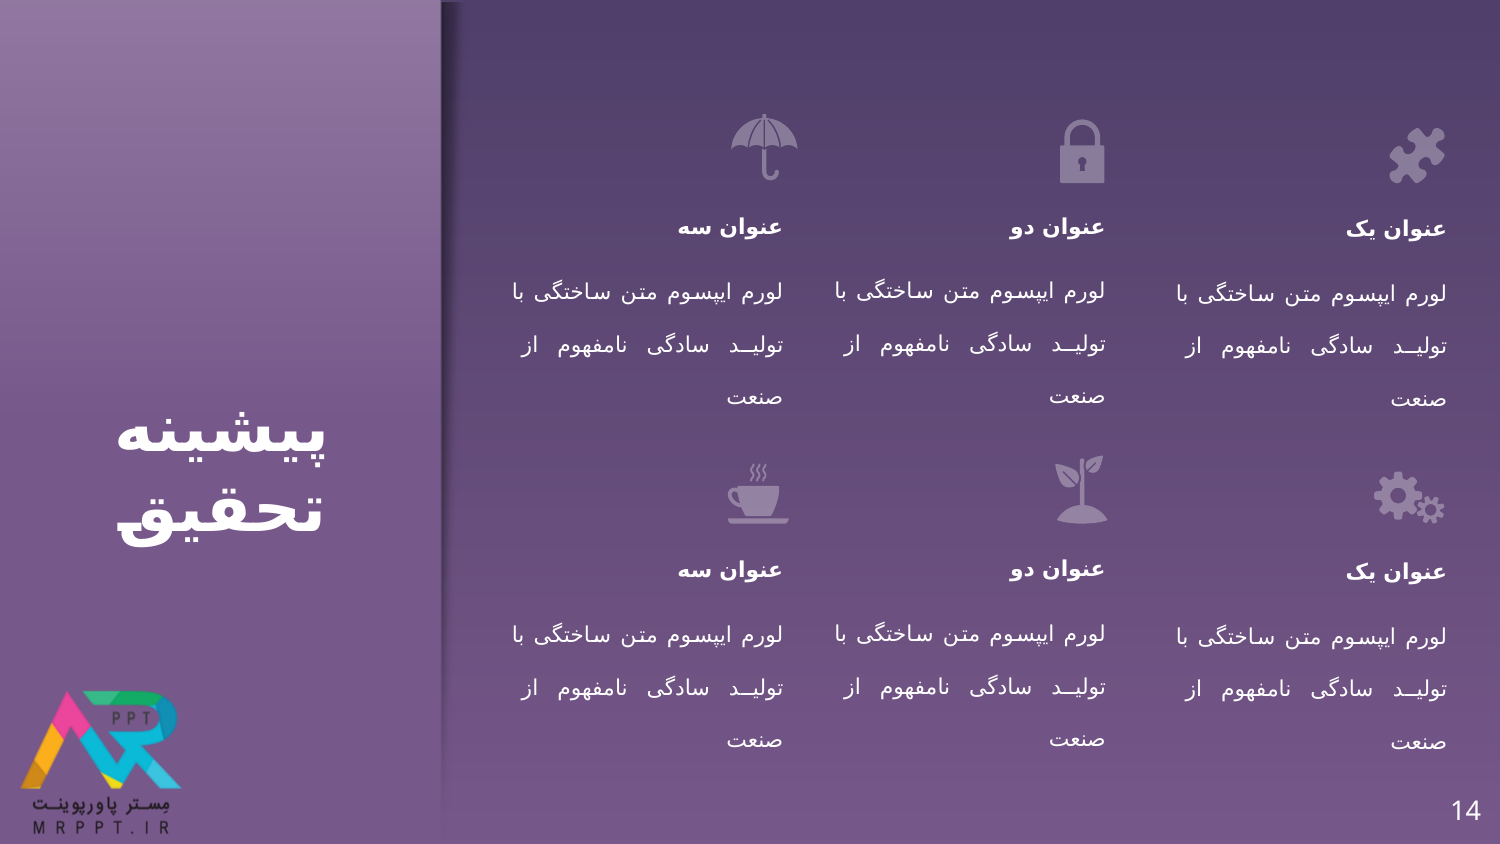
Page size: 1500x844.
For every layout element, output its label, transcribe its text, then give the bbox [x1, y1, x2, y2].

text_box عنوان سه لورم ایپسوم متن ساختگی با تولید سادگی نامفهوم از صنعت [494, 514, 799, 844]
text_box عنوان دو لورم ایپسوم متن ساختگی با تولید سادگی نامفهوم از صنعت [817, 513, 1121, 844]
list عنوان یک لورم ایپسوم متن ساختگی با تولید سادگی نامفهوم از صنعت [1158, 173, 1463, 516]
text_box [1389, 128, 1445, 173]
list عنوان سه لورم ایپسوم متن ساختگی با تولید سادگی نامفهوم از صنعت [494, 171, 799, 514]
text_box [1060, 119, 1105, 171]
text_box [1373, 471, 1445, 524]
list عنوان دو لورم ایپسوم متن ساختگی با تولید سادگی نامفهوم از صنعت [817, 171, 1121, 513]
picture [0, 682, 201, 844]
slide_number 14 [1463, 779, 1482, 844]
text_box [730, 113, 798, 181]
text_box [727, 463, 789, 524]
text_box پیشینه تحقیق [13, 377, 431, 472]
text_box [1055, 455, 1108, 524]
text_box عنوان یک لورم ایپسوم متن ساختگی با تولید سادگی نامفهوم از صنعت [1158, 516, 1463, 844]
